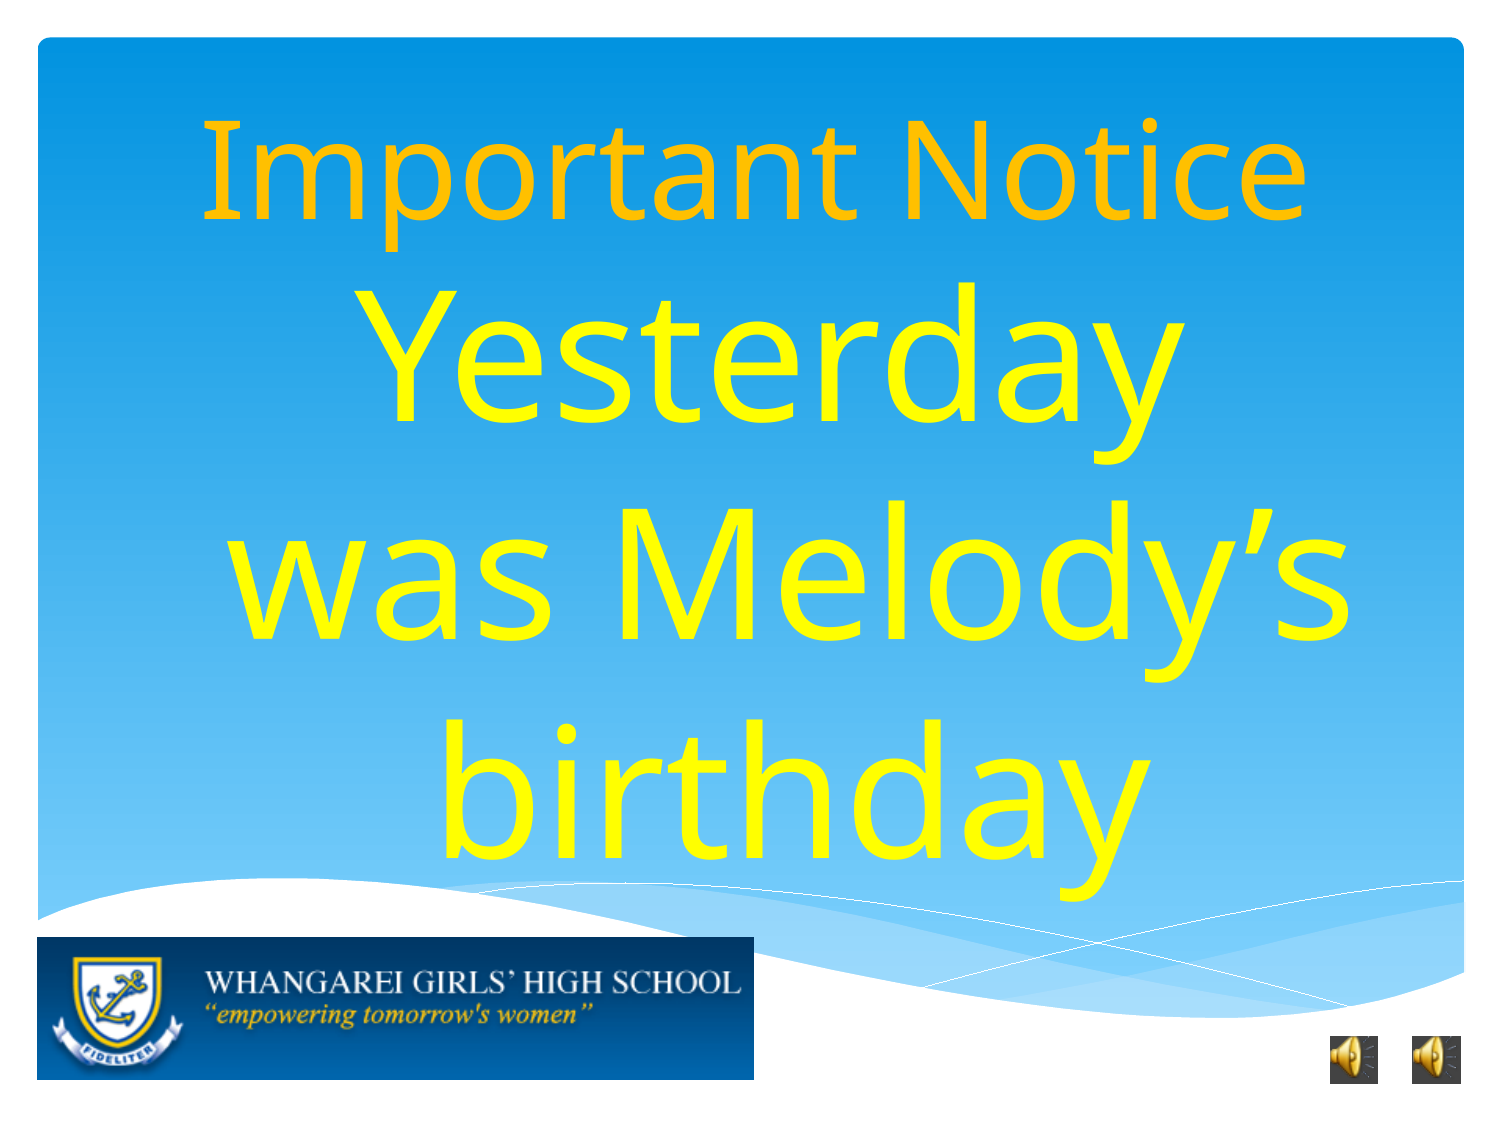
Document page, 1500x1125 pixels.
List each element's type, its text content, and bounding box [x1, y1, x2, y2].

text_box Yesterday was Melody’s birthday [149, 231, 1391, 963]
picture [1328, 1034, 1380, 1086]
text_box Important Notice [149, 37, 1362, 255]
picture [37, 937, 754, 1080]
picture [1411, 1034, 1462, 1086]
